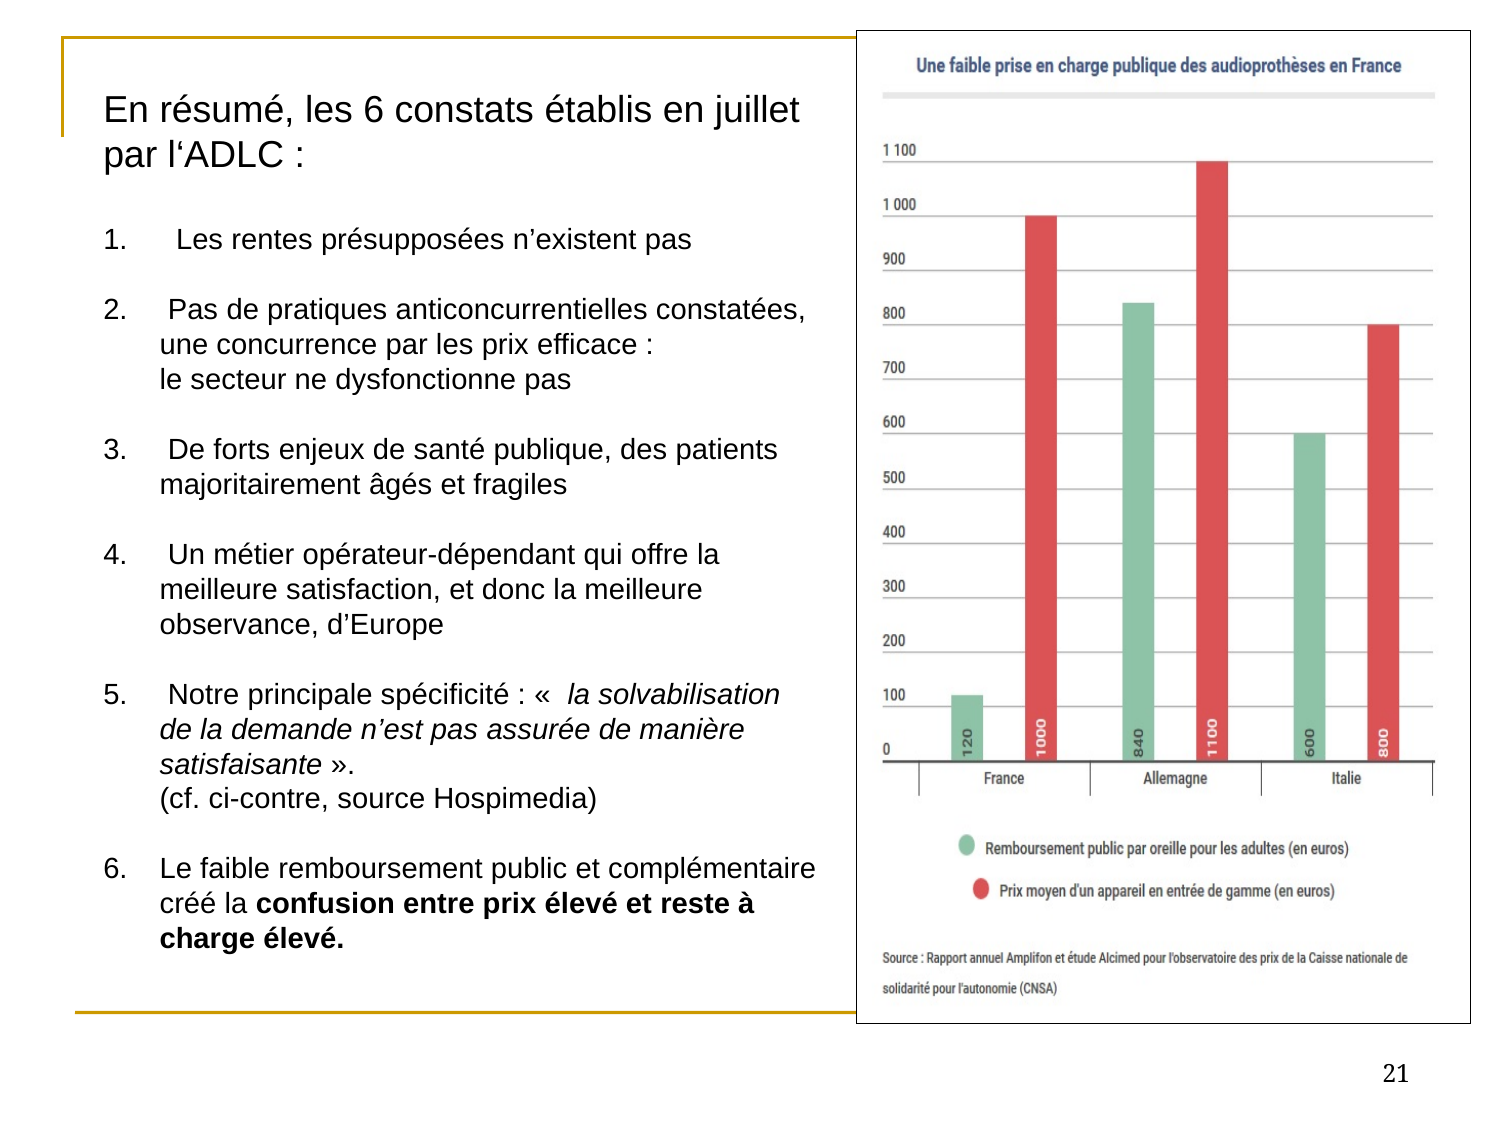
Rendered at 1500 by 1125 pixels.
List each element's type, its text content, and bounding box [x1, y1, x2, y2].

text_box 21 [1074, 1031, 1425, 1100]
picture [856, 30, 1471, 1024]
list [76, 54, 850, 1012]
text_box En résumé, les 6 constats établis en juillet par l‘ADLC : Les rentes présupposées n’existent pas Pas de pratiques anticoncurrentielles constatées, une concurrence par les prix efficace : le secteur ne dysfonctionne pas De forts enjeux de santé publique, des patients majoritairement âgés et fragiles Un métier opérateur-dépendant qui offre la meilleure satisfaction, et donc la meilleure observance, d’Europe Notre principale spécificité : « la solvabilisation de la demande n’est pas assurée de manière satisfaisante ». (cf. ci-contre, source Hospimedia) Le faible remboursement public et complémentaire créé la confusion entre prix élevé et reste à charge élevé. [88, 78, 833, 963]
